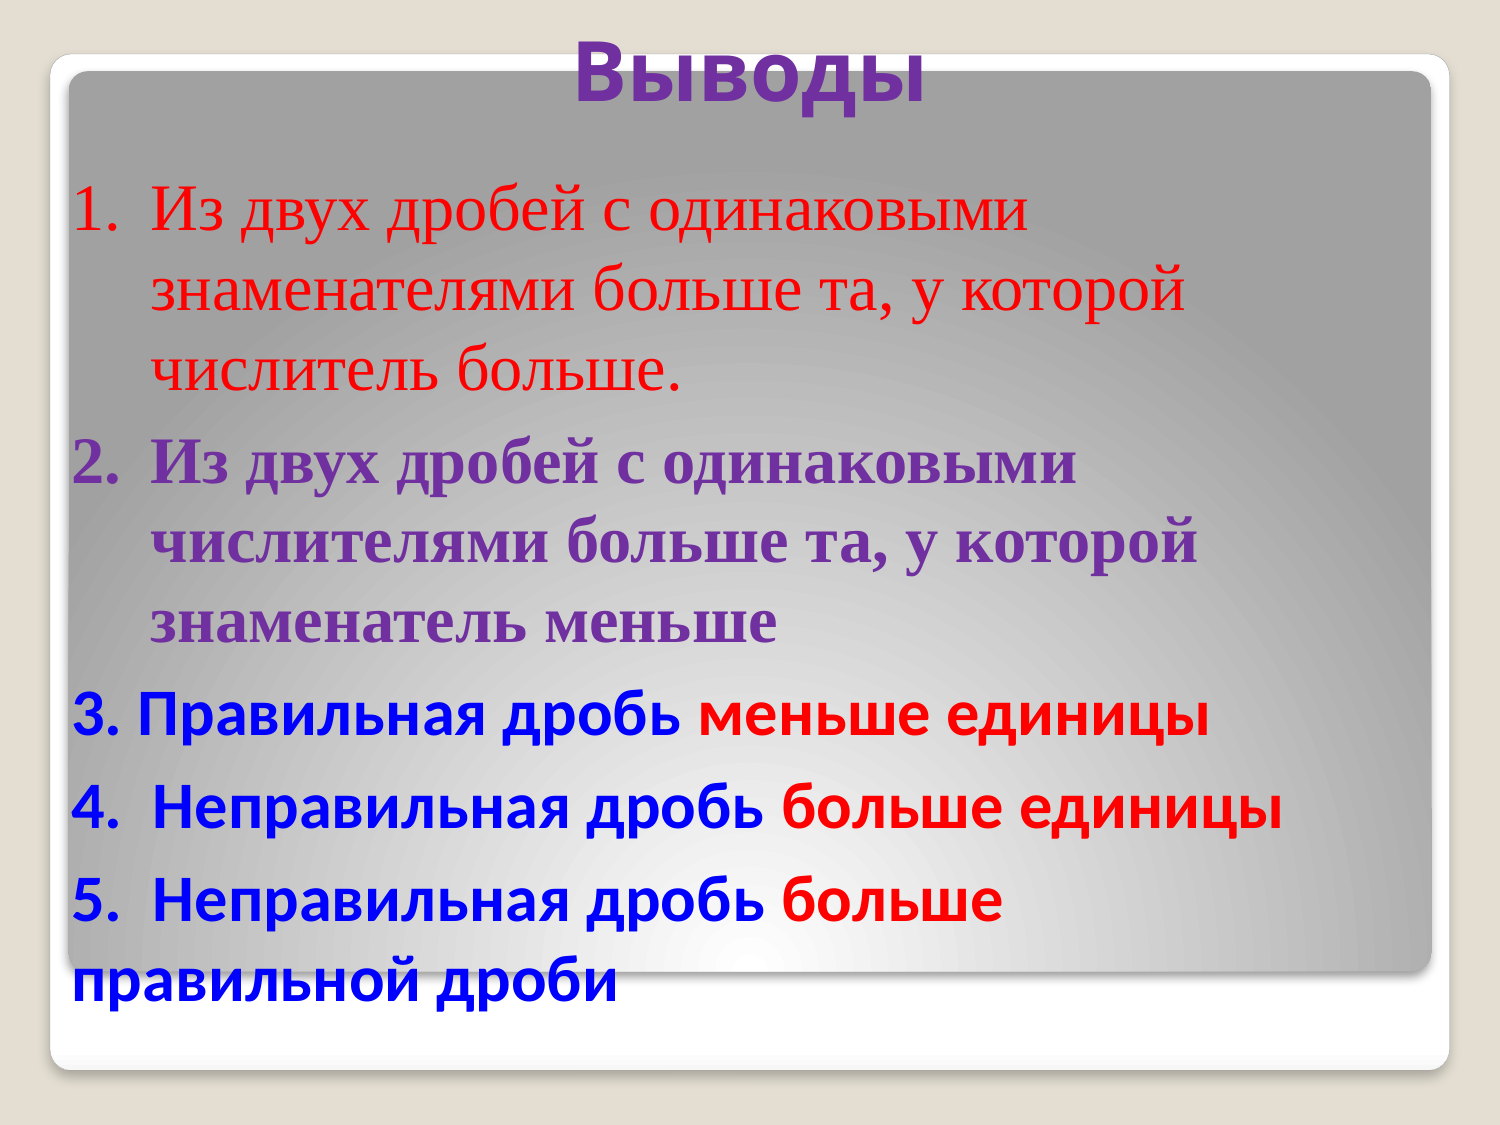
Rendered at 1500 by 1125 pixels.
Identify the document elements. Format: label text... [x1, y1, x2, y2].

title Выводы [0, 0, 1500, 126]
list Из двух дробей с одинаковыми знаменателями больше та, у которой числитель больше. Из двух дробей с одинаковыми числителями больше та, у которой знаменатель меньше 3. Правильная дробь меньше единицы 4. Неправильная дробь больше единицы 5. Неправильная дробь больше правильной дроби [41, 149, 1425, 1024]
